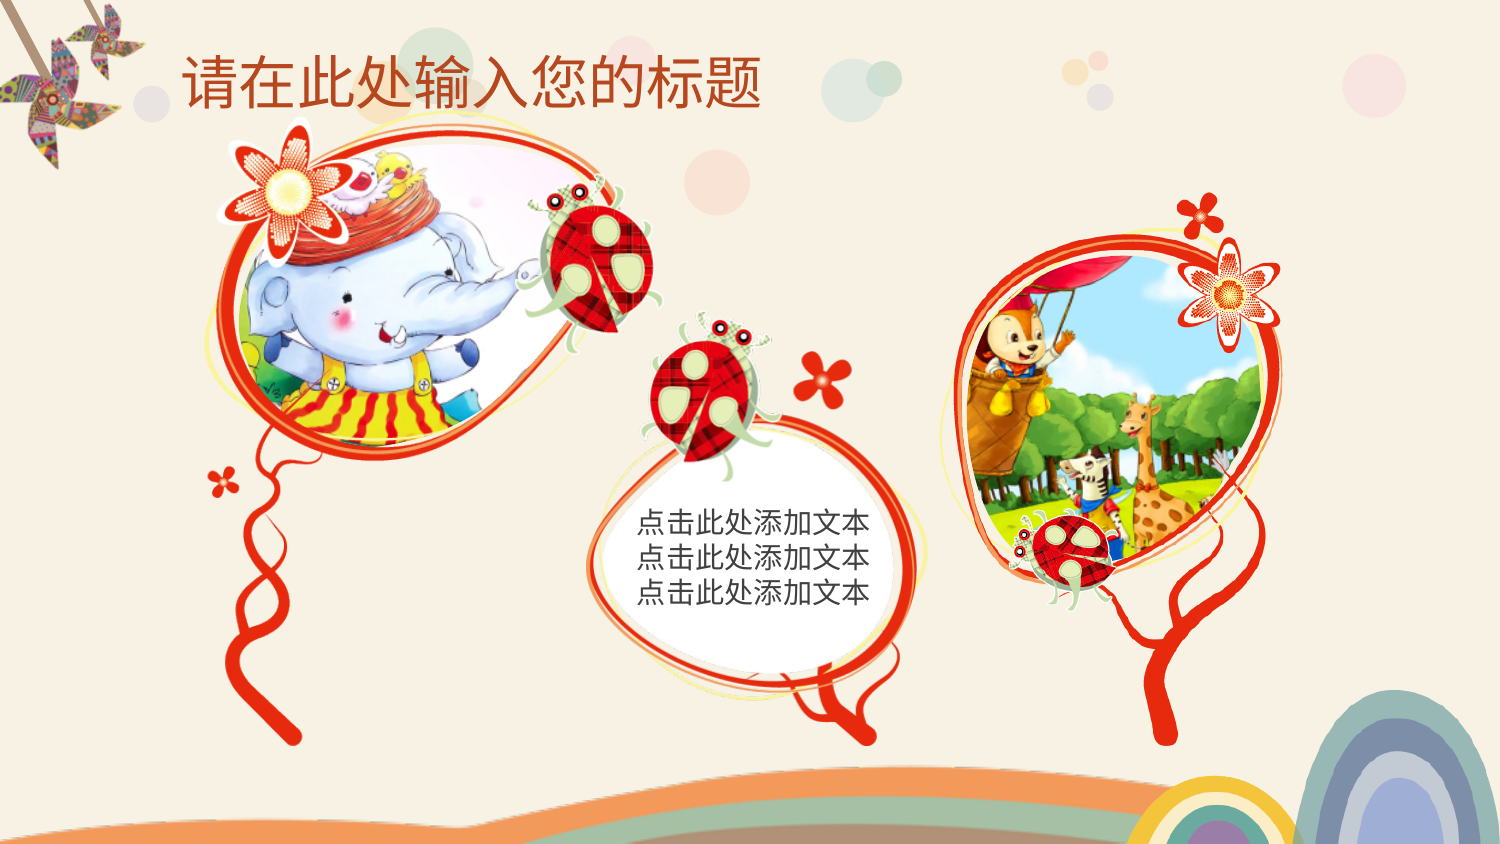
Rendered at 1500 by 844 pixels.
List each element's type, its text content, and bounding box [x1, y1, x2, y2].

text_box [939, 192, 1283, 746]
picture [0, 690, 1500, 844]
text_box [203, 110, 665, 746]
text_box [586, 310, 928, 746]
text_box 请在此处输入您的标题 [165, 39, 935, 124]
picture [0, 0, 152, 185]
